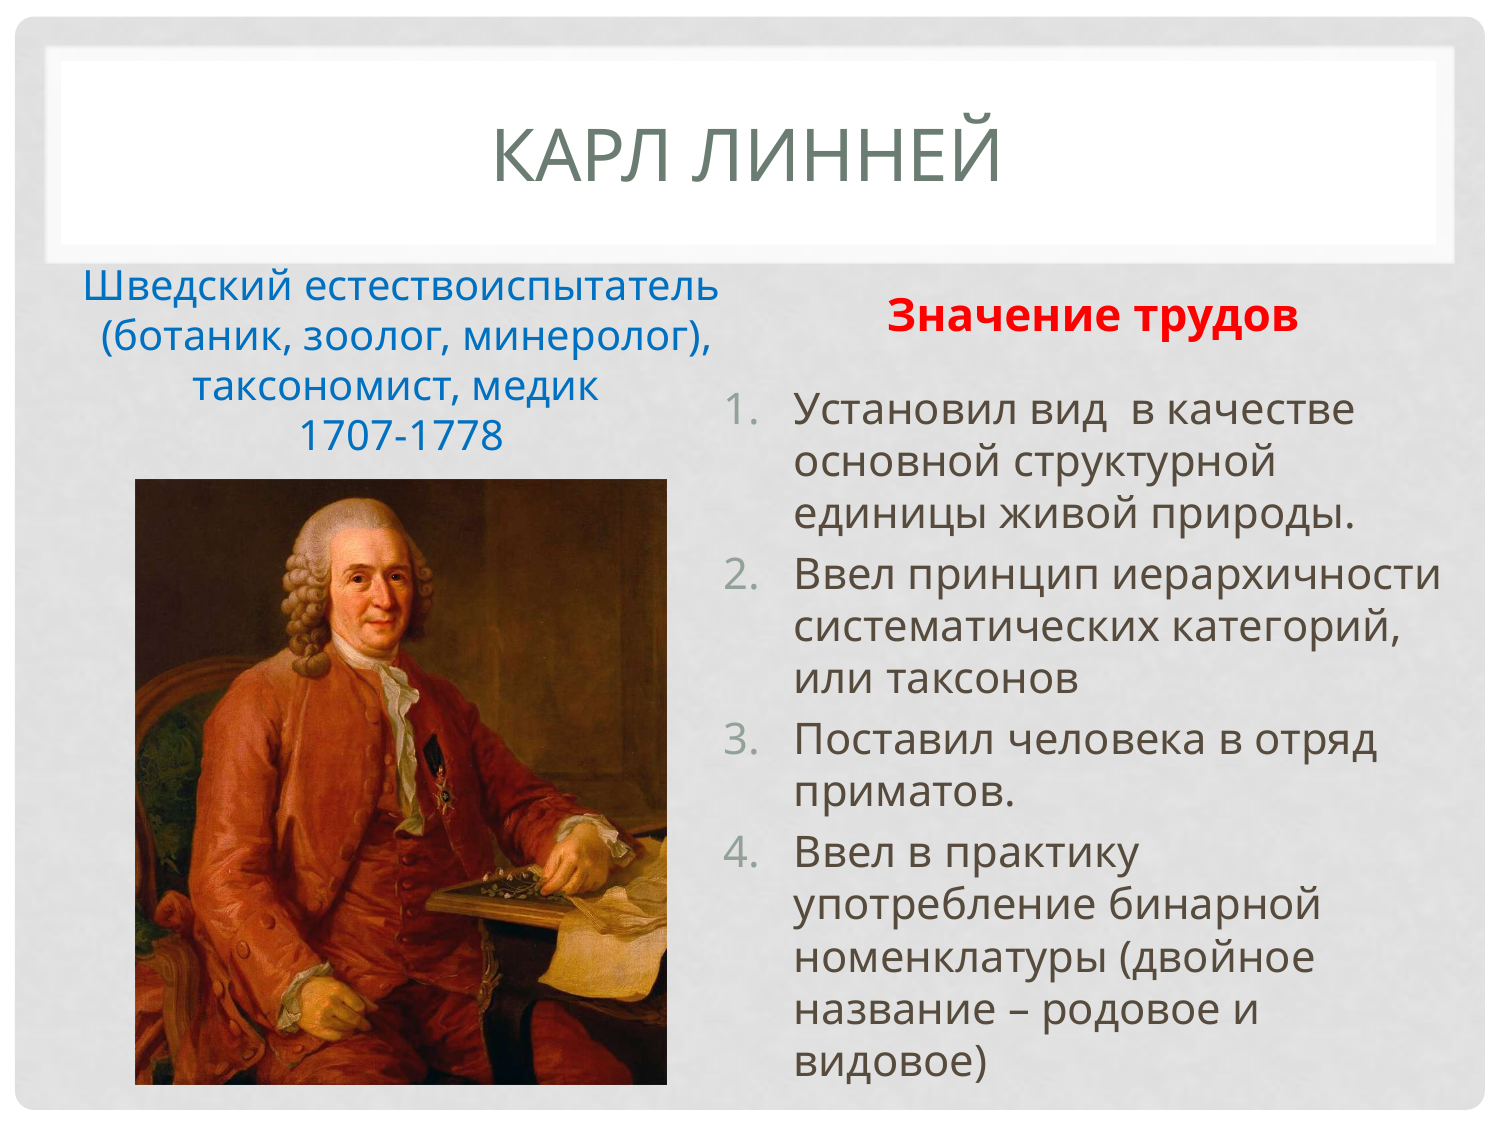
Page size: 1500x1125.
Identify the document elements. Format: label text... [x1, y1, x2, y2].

title Карл линней [69, 66, 1425, 238]
list Значение трудов [761, 243, 1425, 349]
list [135, 479, 667, 1085]
list Установил вид в качестве основной структурной единицы живой природы. Ввел принцип иерархичности систематических категорий, или таксонов Поставил человека в отряд приматов. Ввел в практику употребление бинарной номенклатуры (двойное название – родовое и видовое) [690, 373, 1459, 1094]
list Шведский естествоиспытатель (ботаник, зоолог, минеролог), таксономист, медик 1707-1778 [29, 361, 774, 467]
